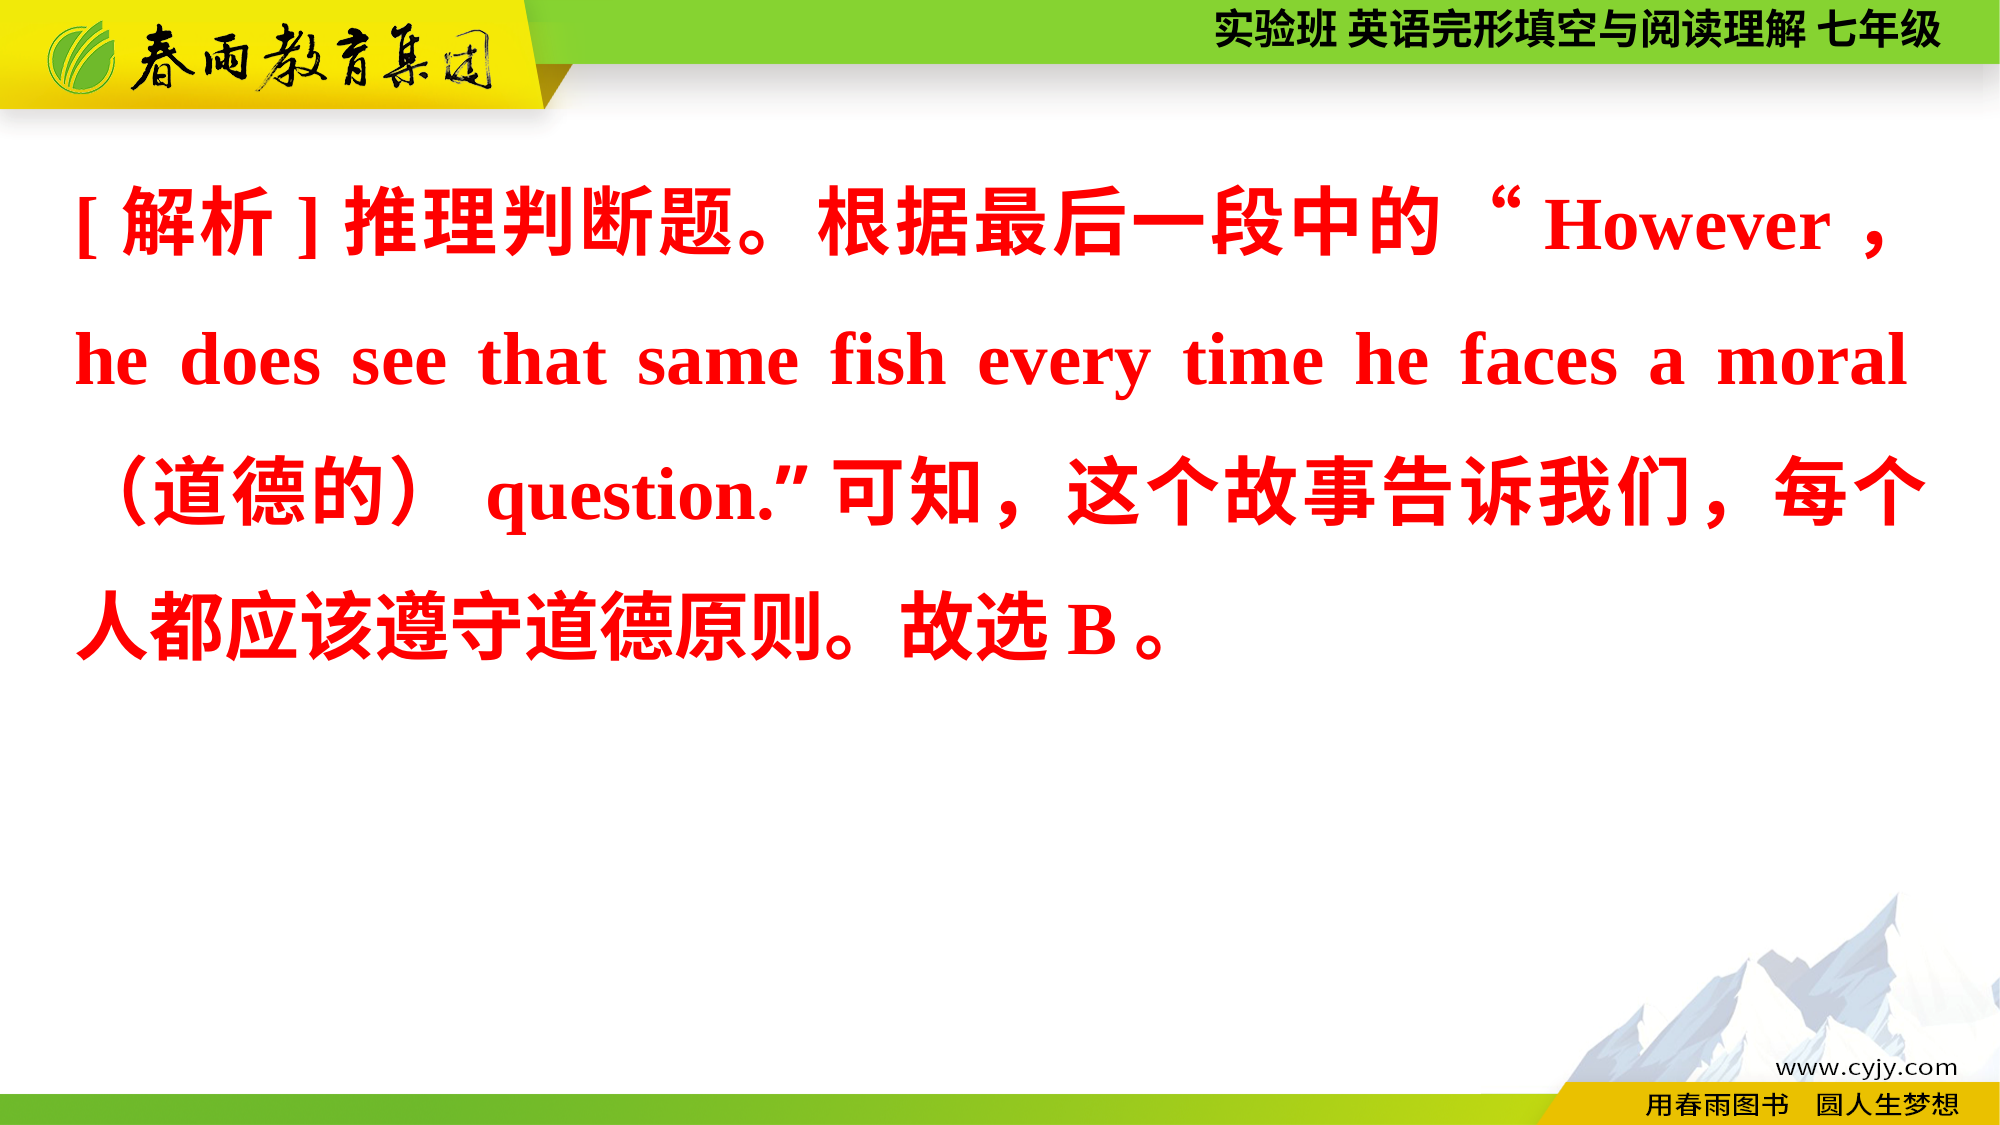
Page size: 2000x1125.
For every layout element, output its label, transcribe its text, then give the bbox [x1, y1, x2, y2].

picture [0, 0, 2000, 1125]
list [解析]推理判断题。根据最后一段中的“However， he does see that same fish every time he faces a moral（道德的）question.”可知，这个故事告诉我们，每个人都应该遵守道德原则。故选B。 [59, 122, 1944, 666]
